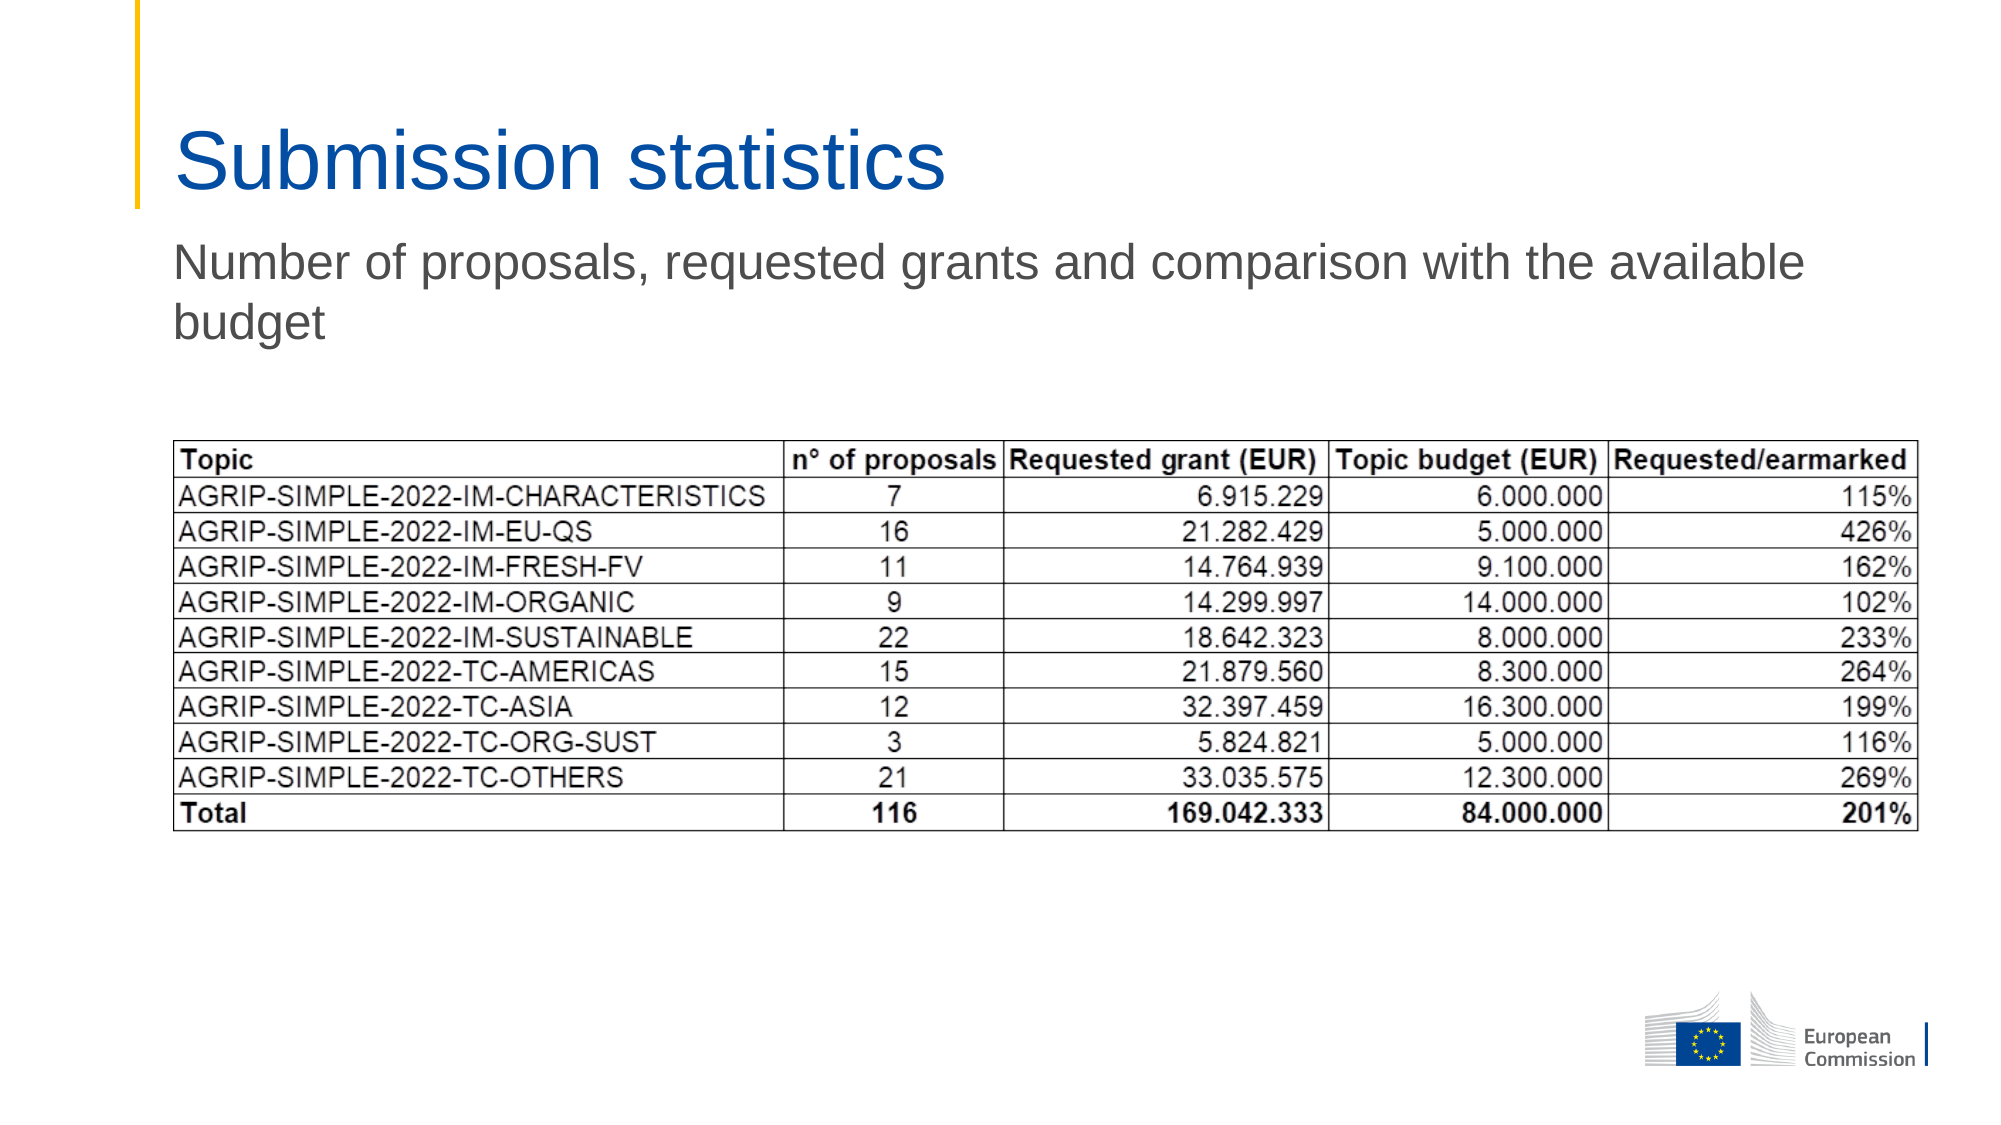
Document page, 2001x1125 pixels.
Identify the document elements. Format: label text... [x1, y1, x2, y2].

picture [1645, 991, 1928, 1066]
picture [173, 440, 1920, 833]
list Number of proposals, requested grants and comparison with the available budget [157, 222, 1947, 859]
title Submission statistics [159, 79, 1885, 208]
